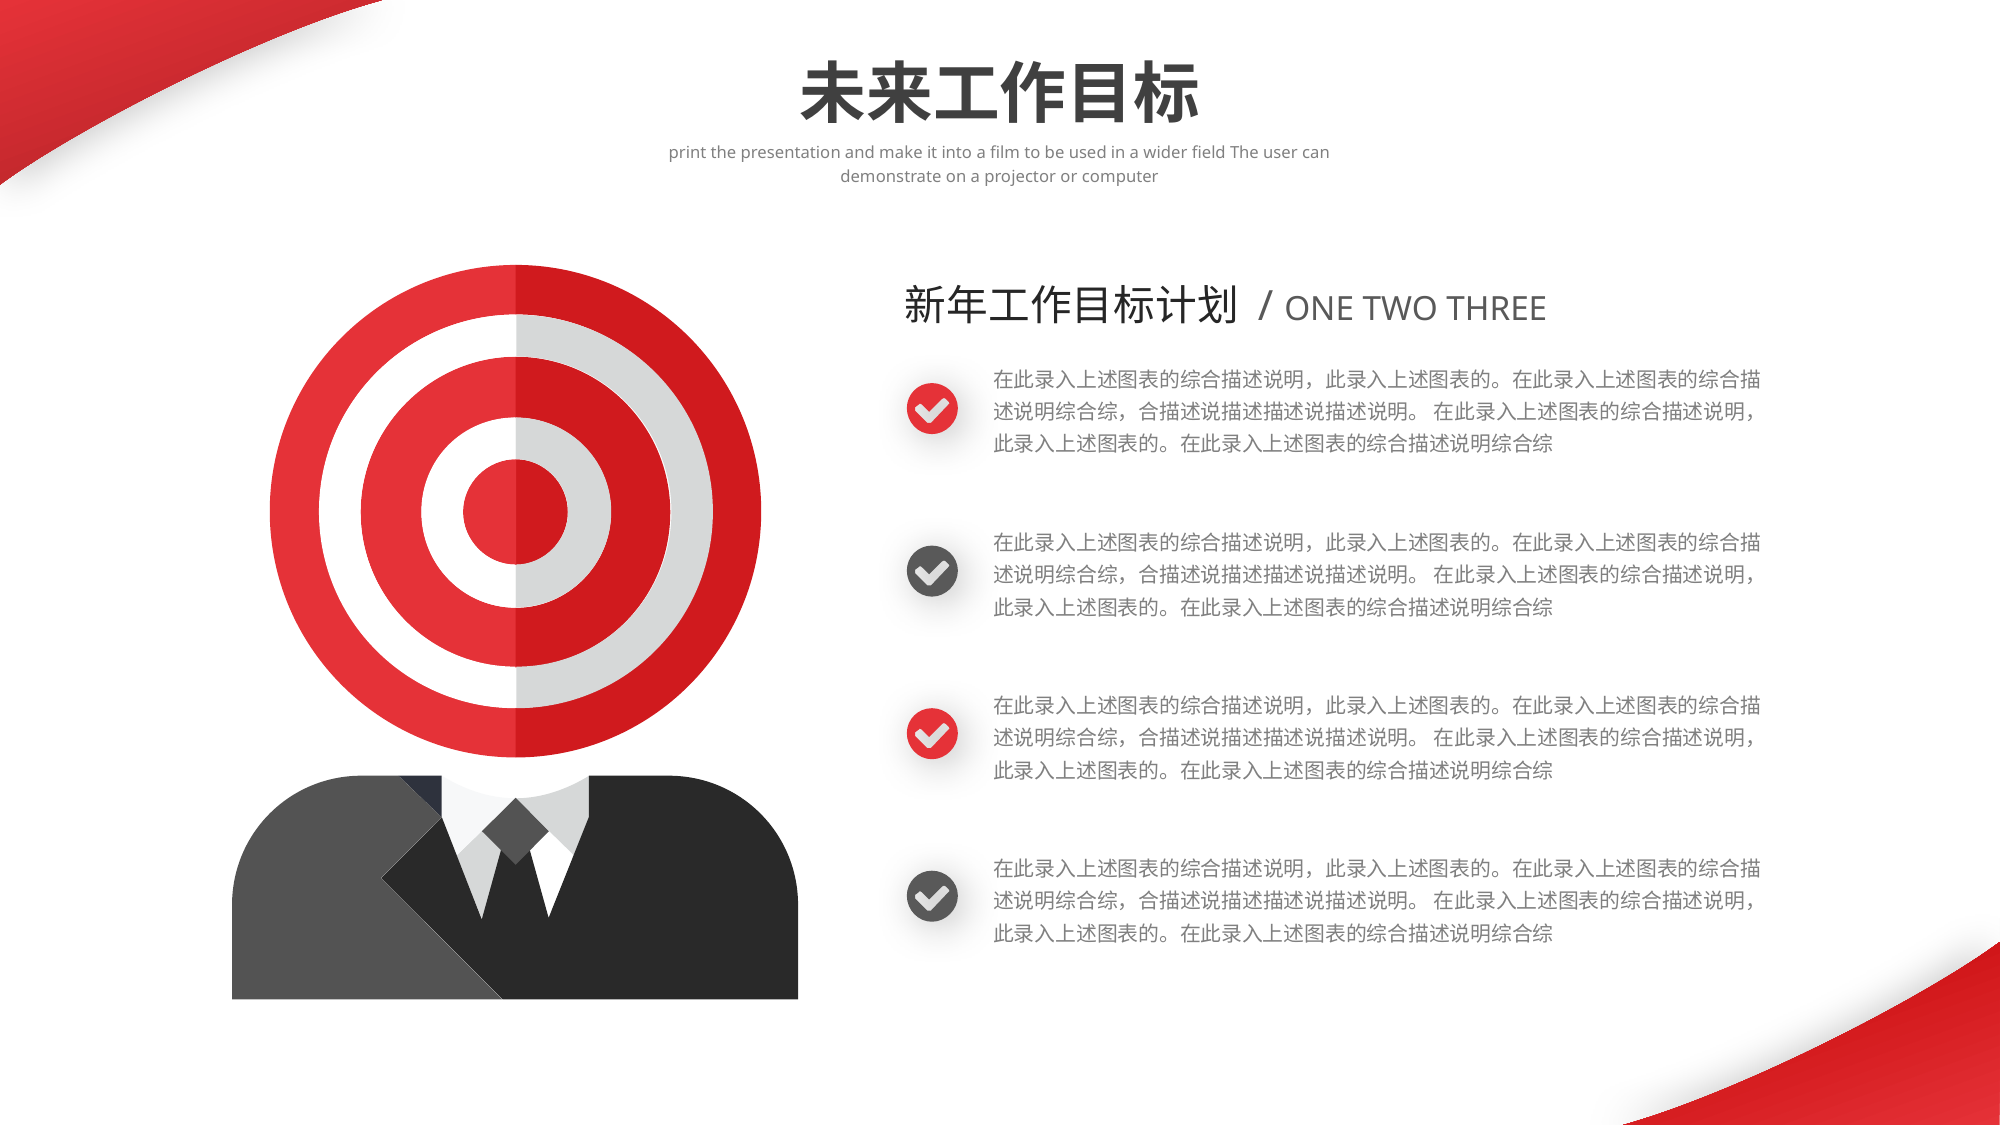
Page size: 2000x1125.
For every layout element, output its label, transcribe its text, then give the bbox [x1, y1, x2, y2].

text_box [906, 383, 958, 435]
text_box 新年工作目标计划 / ONE TWO THREE [890, 256, 1571, 337]
text_box [906, 545, 958, 597]
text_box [231, 264, 799, 1000]
text_box [906, 708, 958, 760]
text_box 在此录入上述图表的综合描述说明，此录入上述图表的。在此录入上述图表的综合描述说明综合综，合描述说描述描述说描述说明。 在此录入上述图表的综合描述说明，此录入上述图表的。在此录入上述图表的综合描述说明综合综 [993, 685, 1768, 783]
text_box 在此录入上述图表的综合描述说明，此录入上述图表的。在此录入上述图表的综合描述说明综合综，合描述说描述描述说描述说明。 在此录入上述图表的综合描述说明，此录入上述图表的。在此录入上述图表的综合描述说明综合综 [993, 521, 1768, 620]
text_box [906, 870, 958, 922]
text_box 在此录入上述图表的综合描述说明，此录入上述图表的。在此录入上述图表的综合描述说明综合综，合描述说描述描述说描述说明。 在此录入上述图表的综合描述说明，此录入上述图表的。在此录入上述图表的综合描述说明综合综 [993, 358, 1768, 457]
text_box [649, 43, 1351, 195]
text_box 在此录入上述图表的综合描述说明，此录入上述图表的。在此录入上述图表的综合描述说明综合综，合描述说描述描述说描述说明。 在此录入上述图表的综合描述说明，此录入上述图表的。在此录入上述图表的综合描述说明综合综 [993, 848, 1768, 946]
